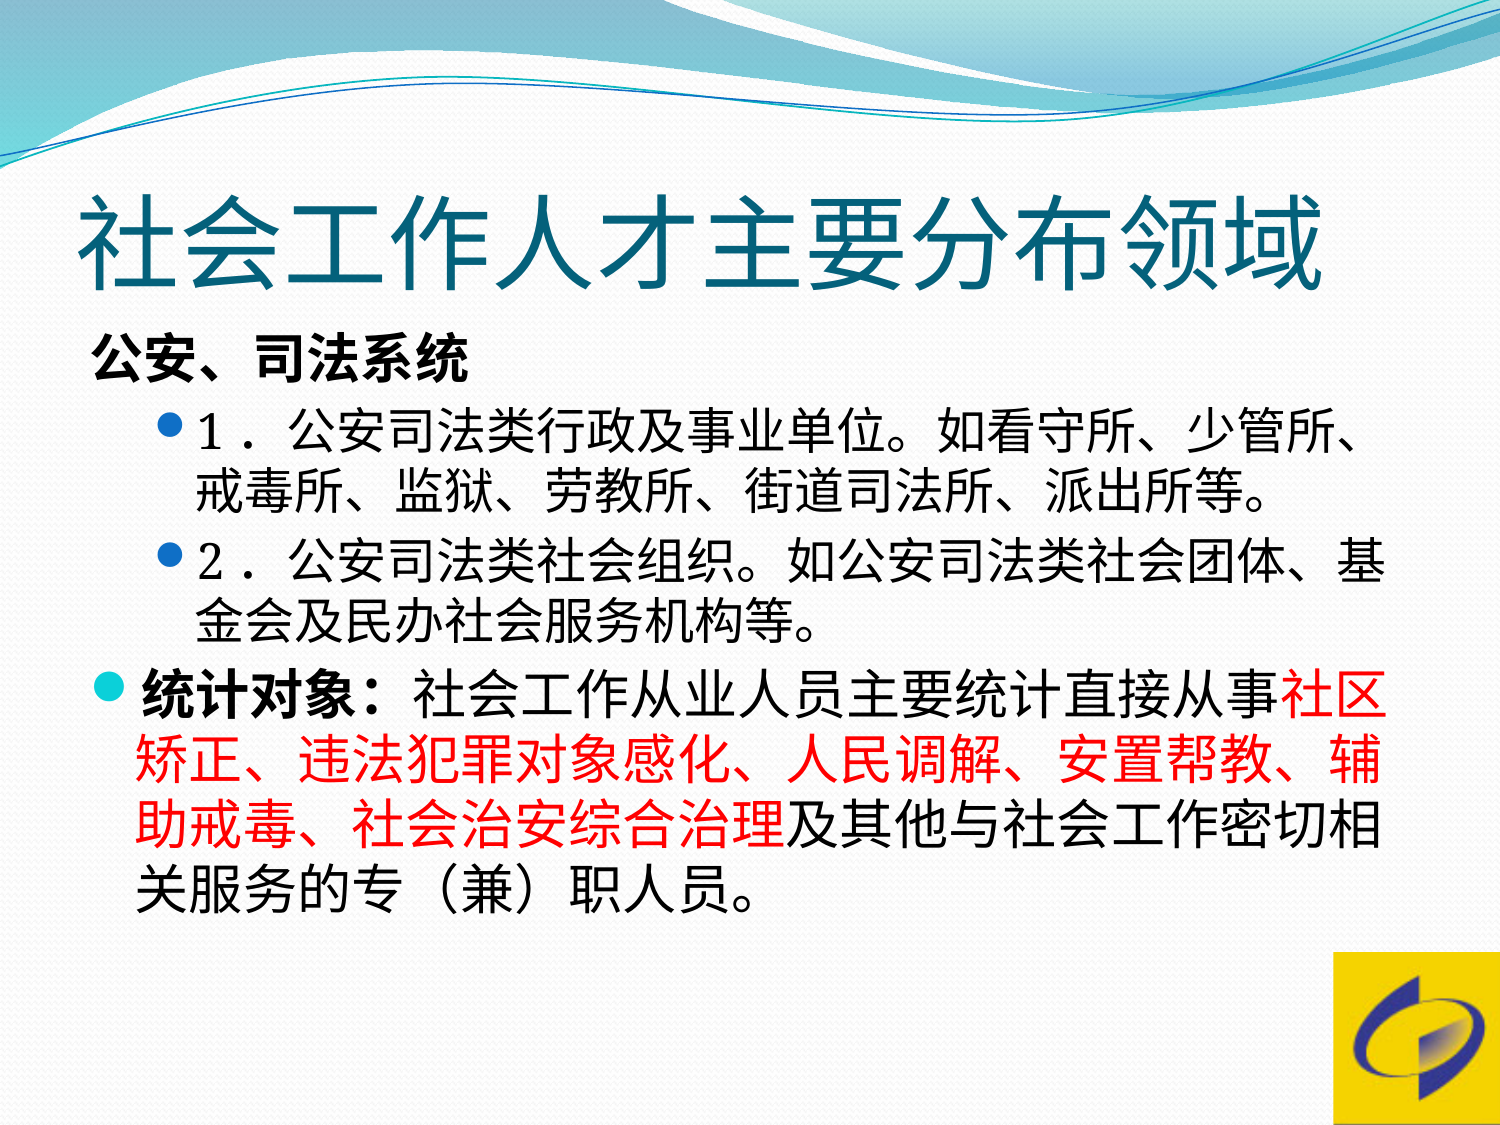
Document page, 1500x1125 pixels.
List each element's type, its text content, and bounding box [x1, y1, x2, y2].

list 公安、司法系统 1．公安司法类行政及事业单位。如看守所、少管所、戒毒所、监狱、劳教所、街道司法所、派出所等。 2．公安司法类社会组织。如公安司法类社会团体、基金会及民办社会服务机构等。 统计对象：社会工作从业人员主要统计直接从事社区矫正、违法犯罪对象感化、人民调解、安置帮教、辅助戒毒、社会治安综合治理及其他与社会工作密切相关服务的专（兼）职人员。 [75, 317, 1425, 1038]
title 社会工作人才主要分布领域 [75, 115, 1425, 303]
picture [1333, 952, 1500, 1125]
